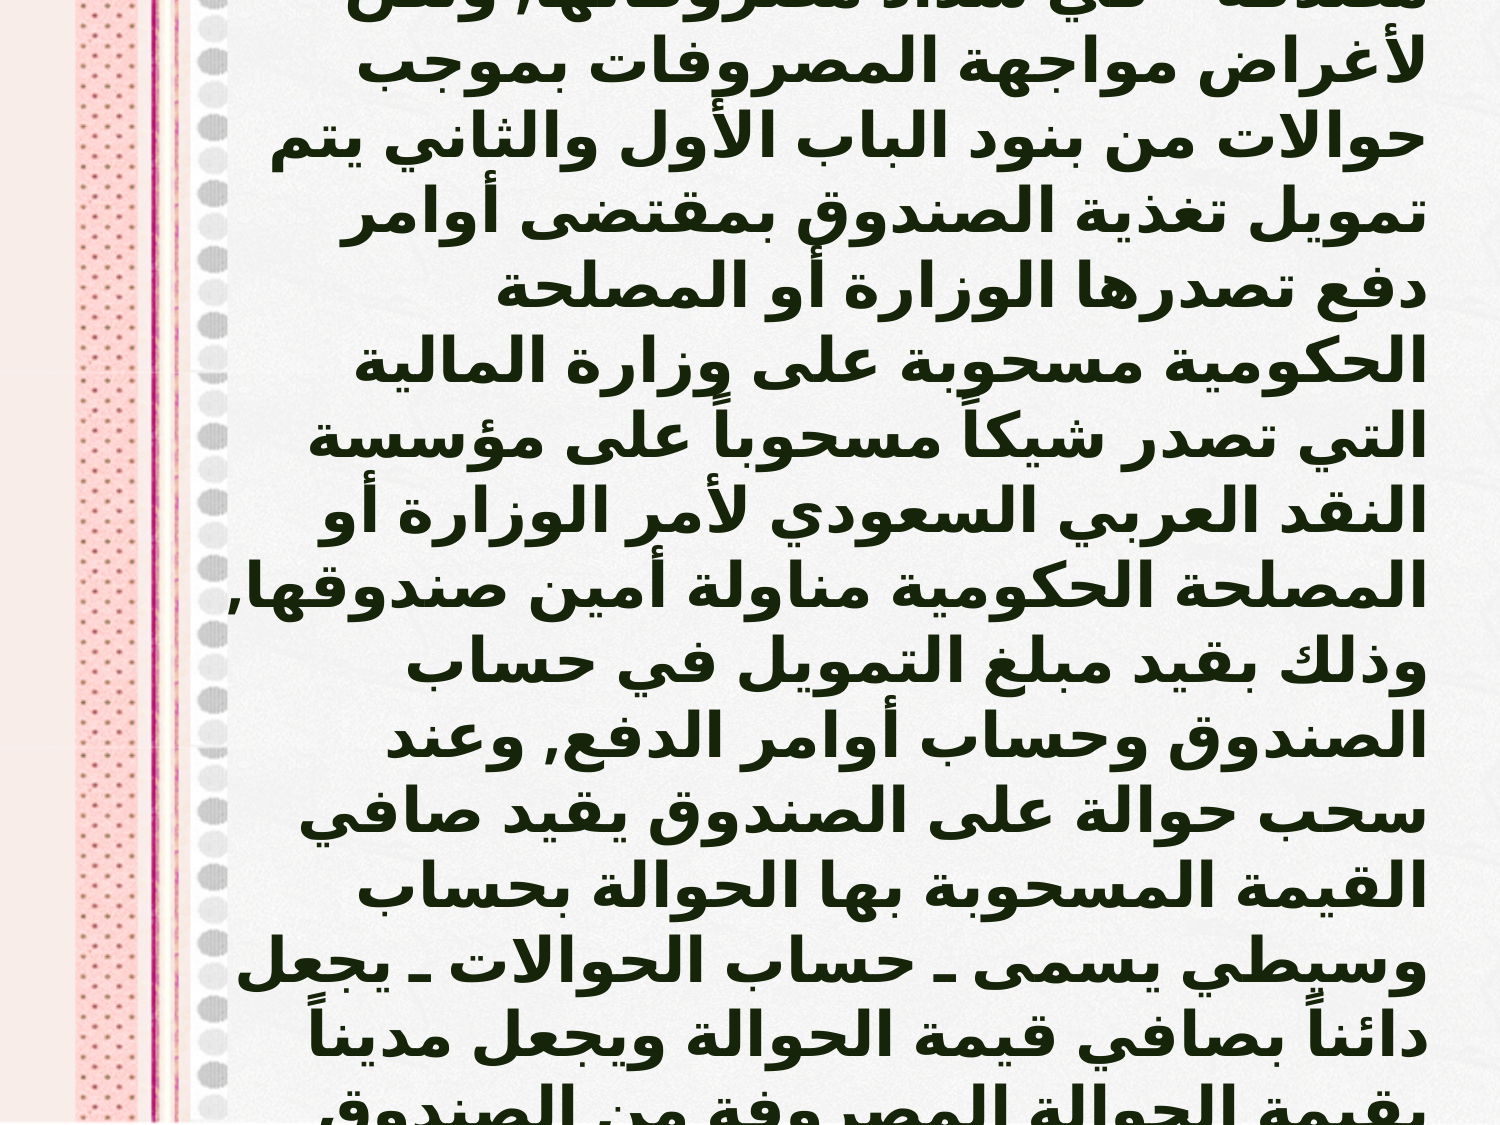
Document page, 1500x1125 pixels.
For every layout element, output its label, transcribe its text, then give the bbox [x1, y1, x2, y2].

text_box - الوزارات والمصالح الحكومية لا تستخدم متحصلاتها- نقداً أو بموجب شيكات مصدقة – في سداد مصروفاتها, ولكن لأغراض مواجهة المصروفات بموجب حوالات من بنود الباب الأول والثاني يتم تمويل تغذية الصندوق بمقتضى أوامر دفع تصدرها الوزارة أو المصلحة الحكومية مسحوبة على وزارة المالية التي تصدر شيكاً مسحوباً على مؤسسة النقد العربي السعودي لأمر الوزارة أو المصلحة الحكومية مناولة أمين صندوقها, وذلك بقيد مبلغ التمويل في حساب الصندوق وحساب أوامر الدفع, وعند سحب حوالة على الصندوق يقيد صافي القيمة المسحوبة بها الحوالة بحساب وسيطي يسمى ـ حساب الحوالات ـ يجعل دائناً بصافي قيمة الحوالة ويجعل مديناً بقيمة الحوالة المصروفة من الصندوق وذلك بعمل إذن تسوية لإزالة المبلغ من حساب الحوالات وقيده لحساب الصندوق. [191, 55, 1457, 1035]
picture [0, 0, 1500, 1125]
